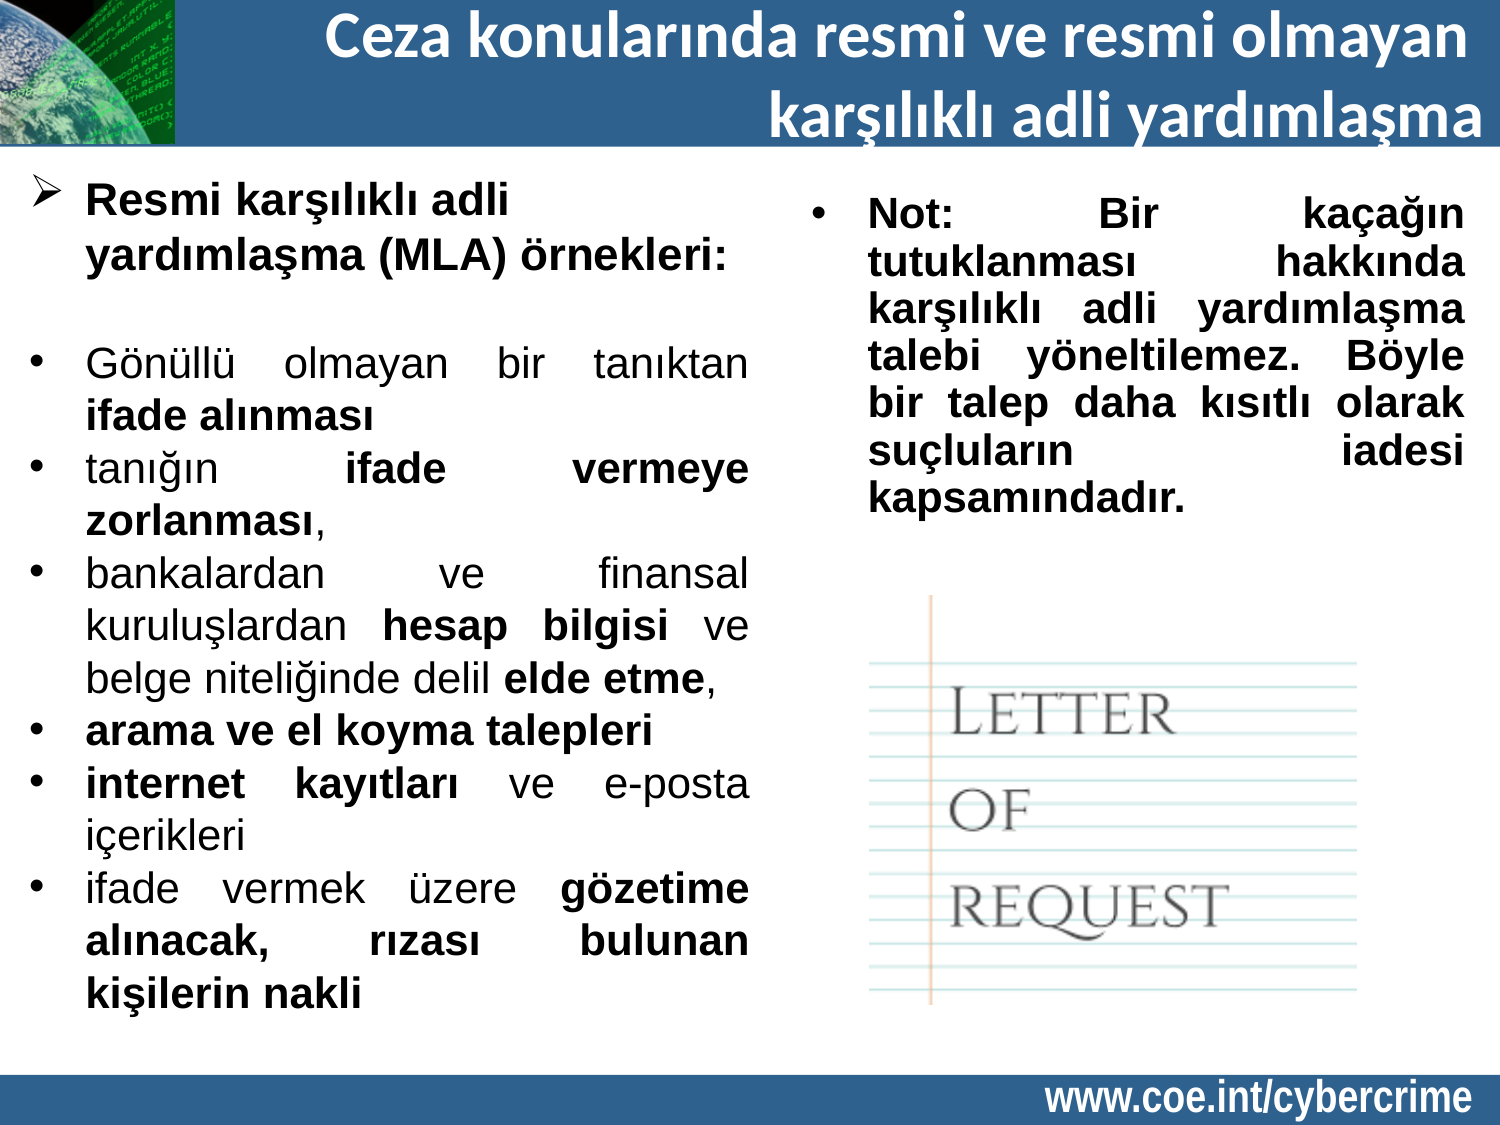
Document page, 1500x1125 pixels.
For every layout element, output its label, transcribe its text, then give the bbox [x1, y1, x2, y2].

text_box www.coe.int/cybercrime [1030, 1059, 1500, 1125]
picture [869, 594, 1358, 1005]
text_box Ceza konularında resmi ve resmi olmayan karşılıklı adli yardımlaşma [177, 0, 1500, 149]
text_box Not: Bir kaçağın tutuklanması hakkında karşılıklı adli yardımlaşma talebi yöneltilemez. Böyle bir talep daha kısıtlı olarak suçluların iadesi kapsamındadır. [796, 183, 1480, 530]
text_box [0, 1073, 1030, 1125]
picture [0, 0, 175, 144]
text_box Resmi karşılıklı adli yardımlaşma (MLA) örnekleri: Gönüllü olmayan bir tanıktan ifade alınması tanığın ifade vermeye zorlanması, bankalardan ve finansal kuruluşlardan hesap bilgisi ve belge niteliğinde delil elde etme, arama ve el koyma talepleri internet kayıtları ve e-posta içerikleri ifade vermek üzere gözetime alınacak, rızası bulunan kişilerin nakli [14, 162, 765, 1025]
